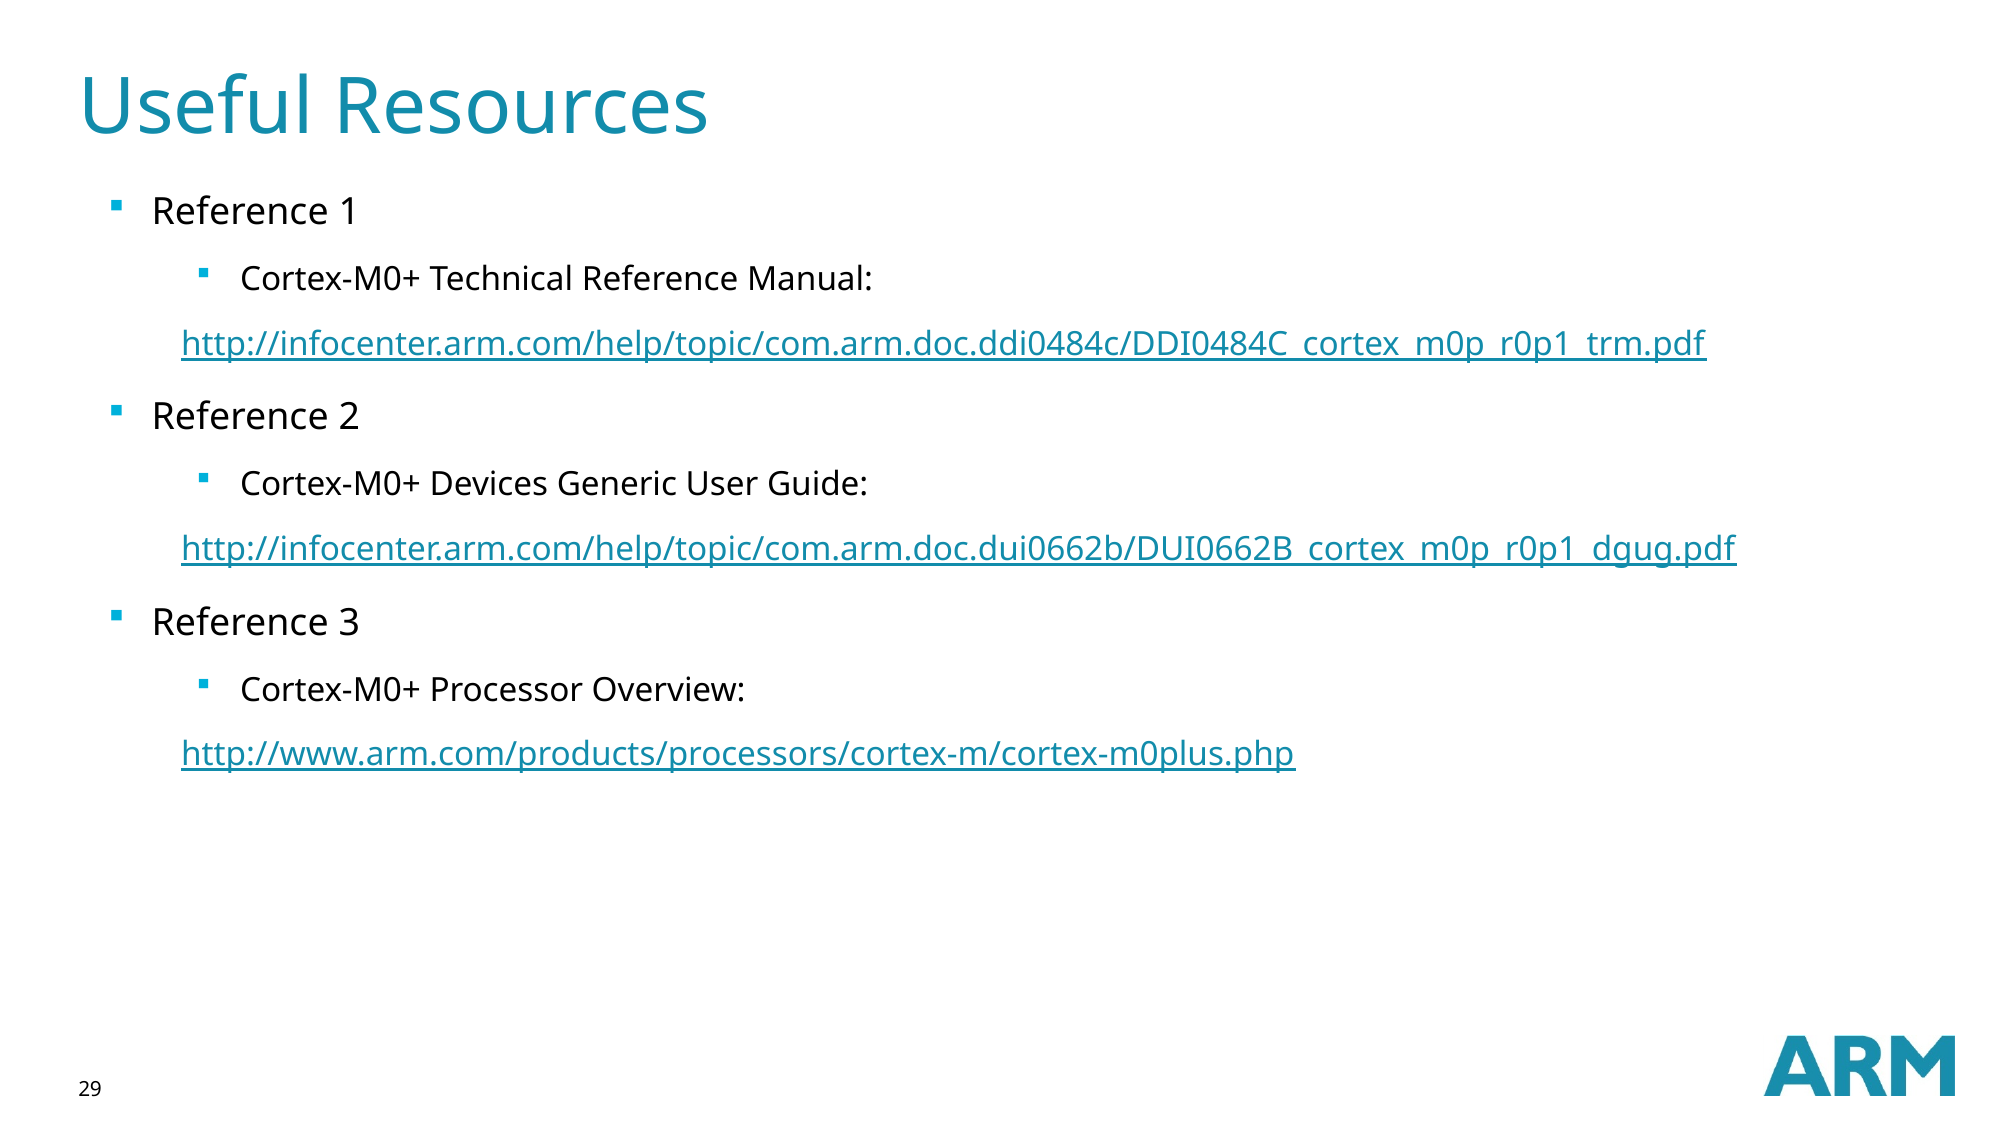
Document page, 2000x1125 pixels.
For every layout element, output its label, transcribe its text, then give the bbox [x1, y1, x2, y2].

title Useful Resources [78, 55, 1910, 150]
text_box Reference 1 Cortex-M0+ Technical Reference Manual: http://infocenter.arm.com/help/topic/com.arm.doc.ddi0484c/DDI0484C_cortex_m0p_r0p1_trm.pdf Reference 2 Cortex-M0+ Devices Generic User Guide: http://infocenter.arm.com/help/topic/com.arm.doc.dui0662b/DUI0662B_cortex_m0p_r0p1_dgug.pdf Reference 3 Cortex-M0+ Processor Overview: http://www.arm.com/products/processors/cortex-m/cortex-m0plus.php [108, 187, 1880, 1004]
picture [1763, 1035, 1955, 1096]
